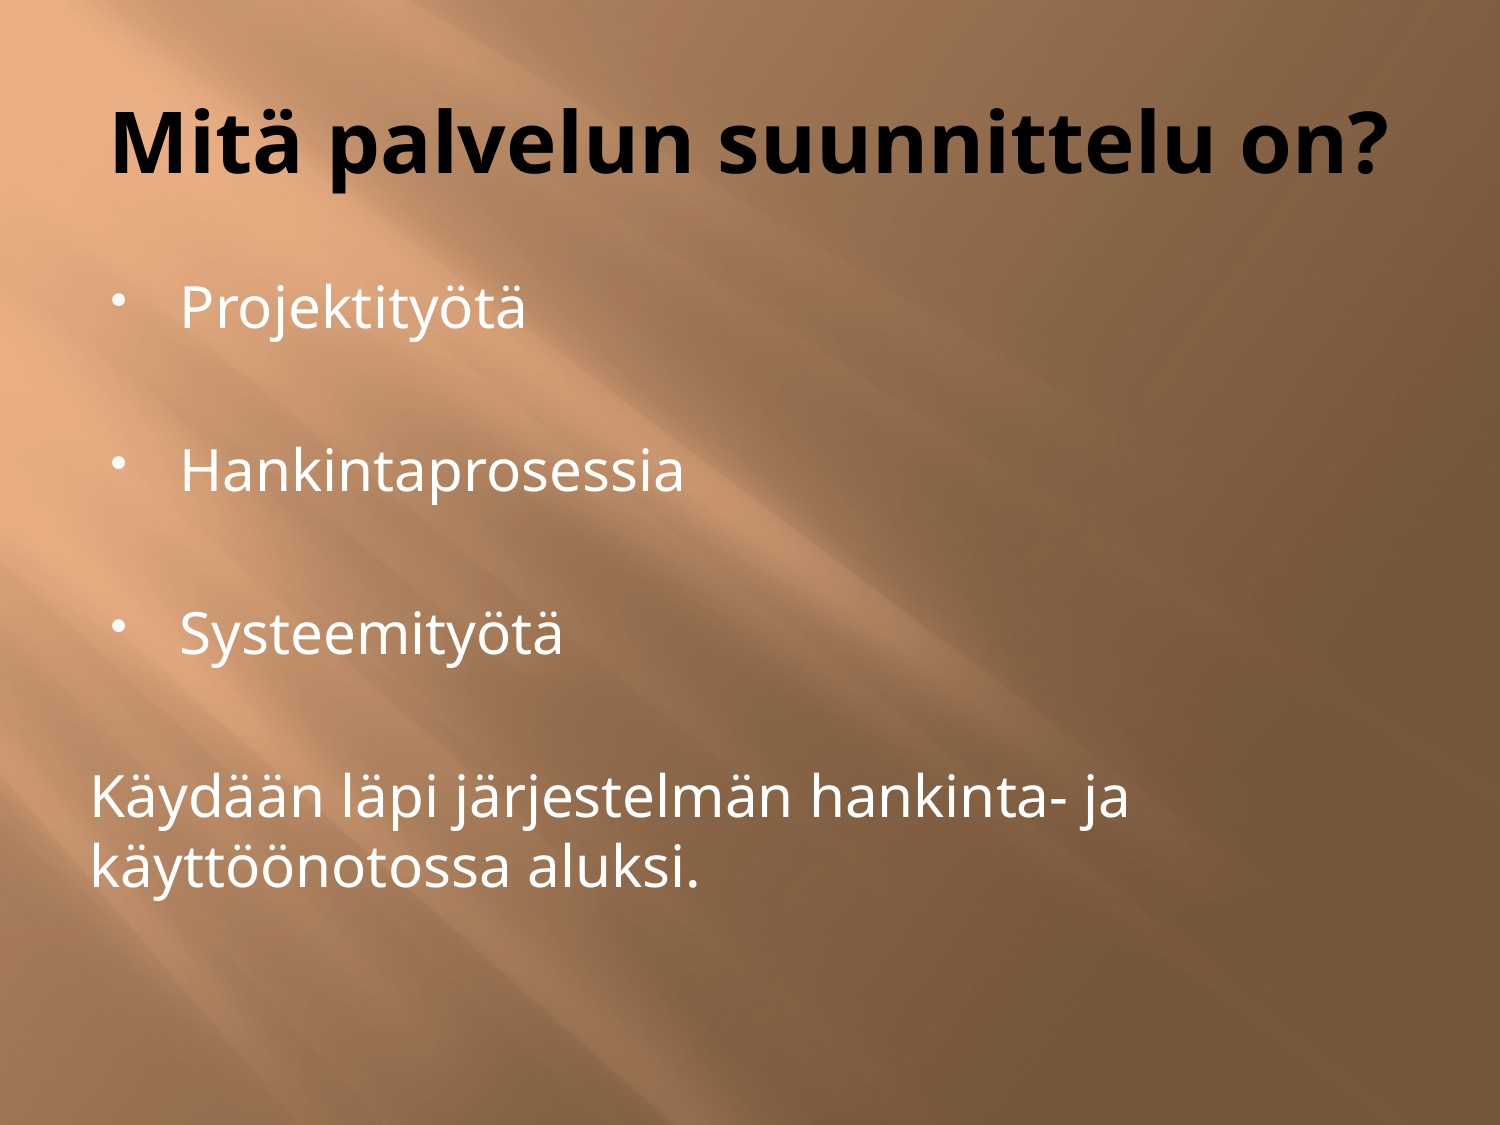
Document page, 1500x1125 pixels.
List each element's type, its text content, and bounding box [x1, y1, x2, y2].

list Projektityötä Hankintaprosessia Systeemityötä Käydään läpi järjestelmän hankinta- ja käyttöönotossa aluksi. [75, 262, 1425, 1035]
title Mitä palvelun suunnittelu on? [75, 45, 1425, 233]
